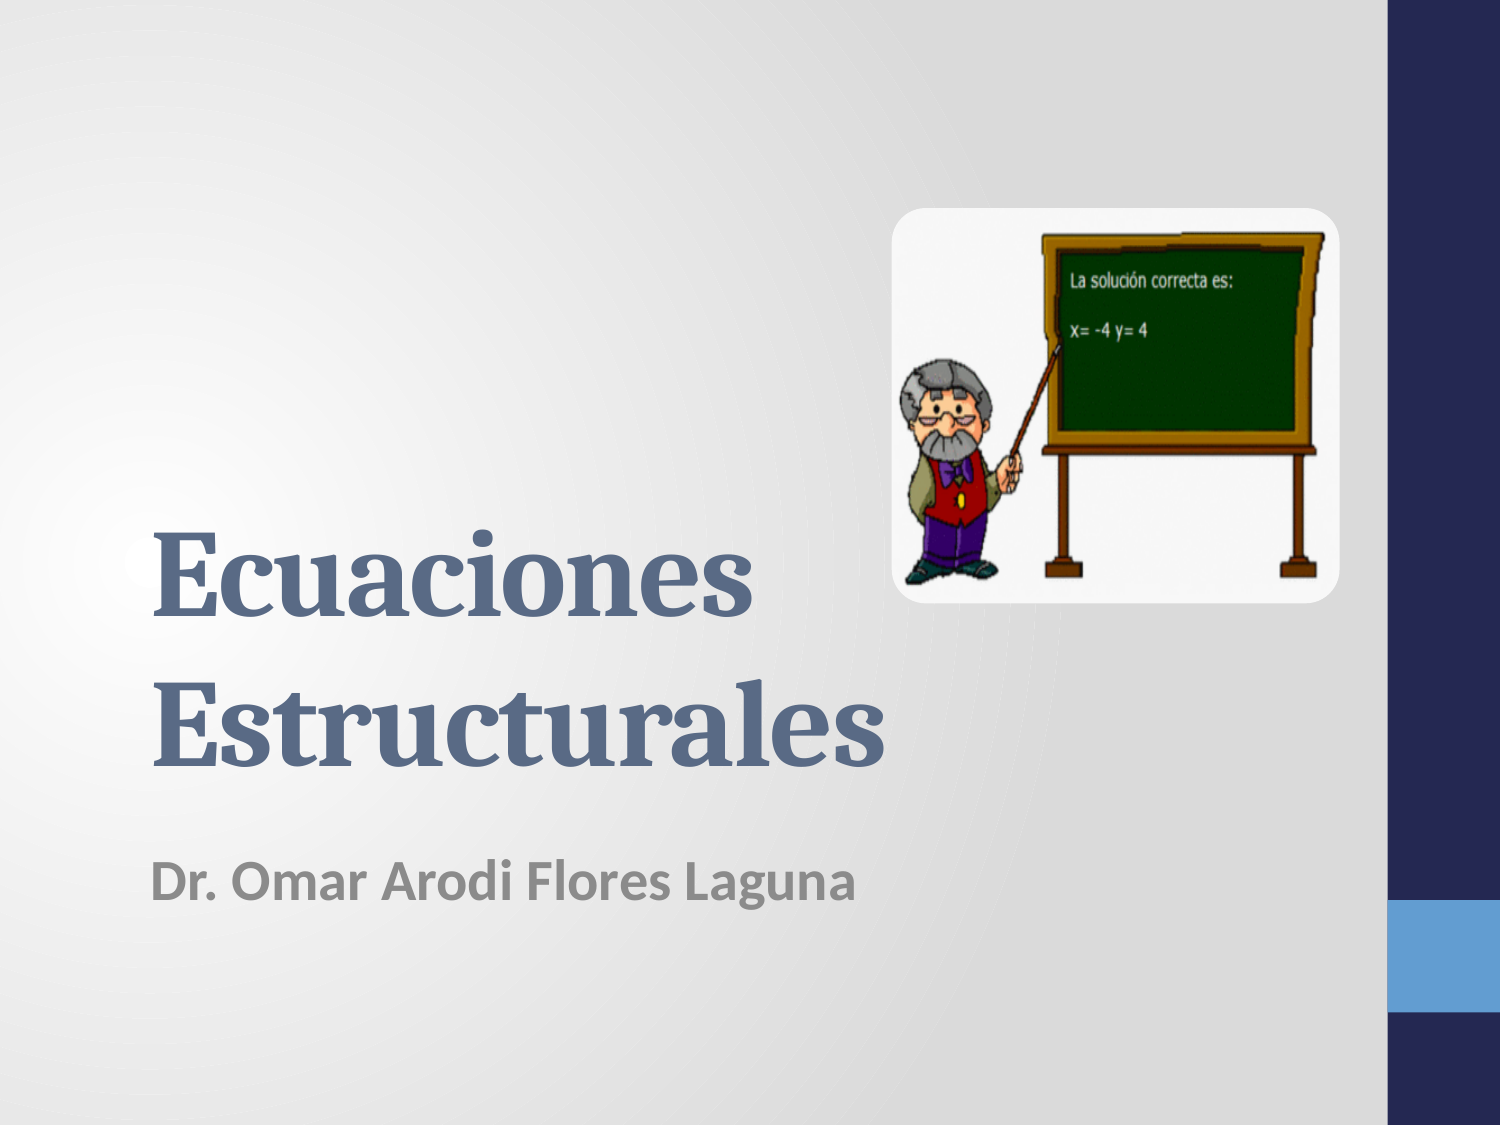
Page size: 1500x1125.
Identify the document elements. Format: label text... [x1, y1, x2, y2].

title Ecuaciones Estructurales [135, 373, 1374, 799]
subtitle Dr. Omar Arodi Flores Laguna [135, 834, 1196, 1010]
picture [891, 207, 1341, 604]
